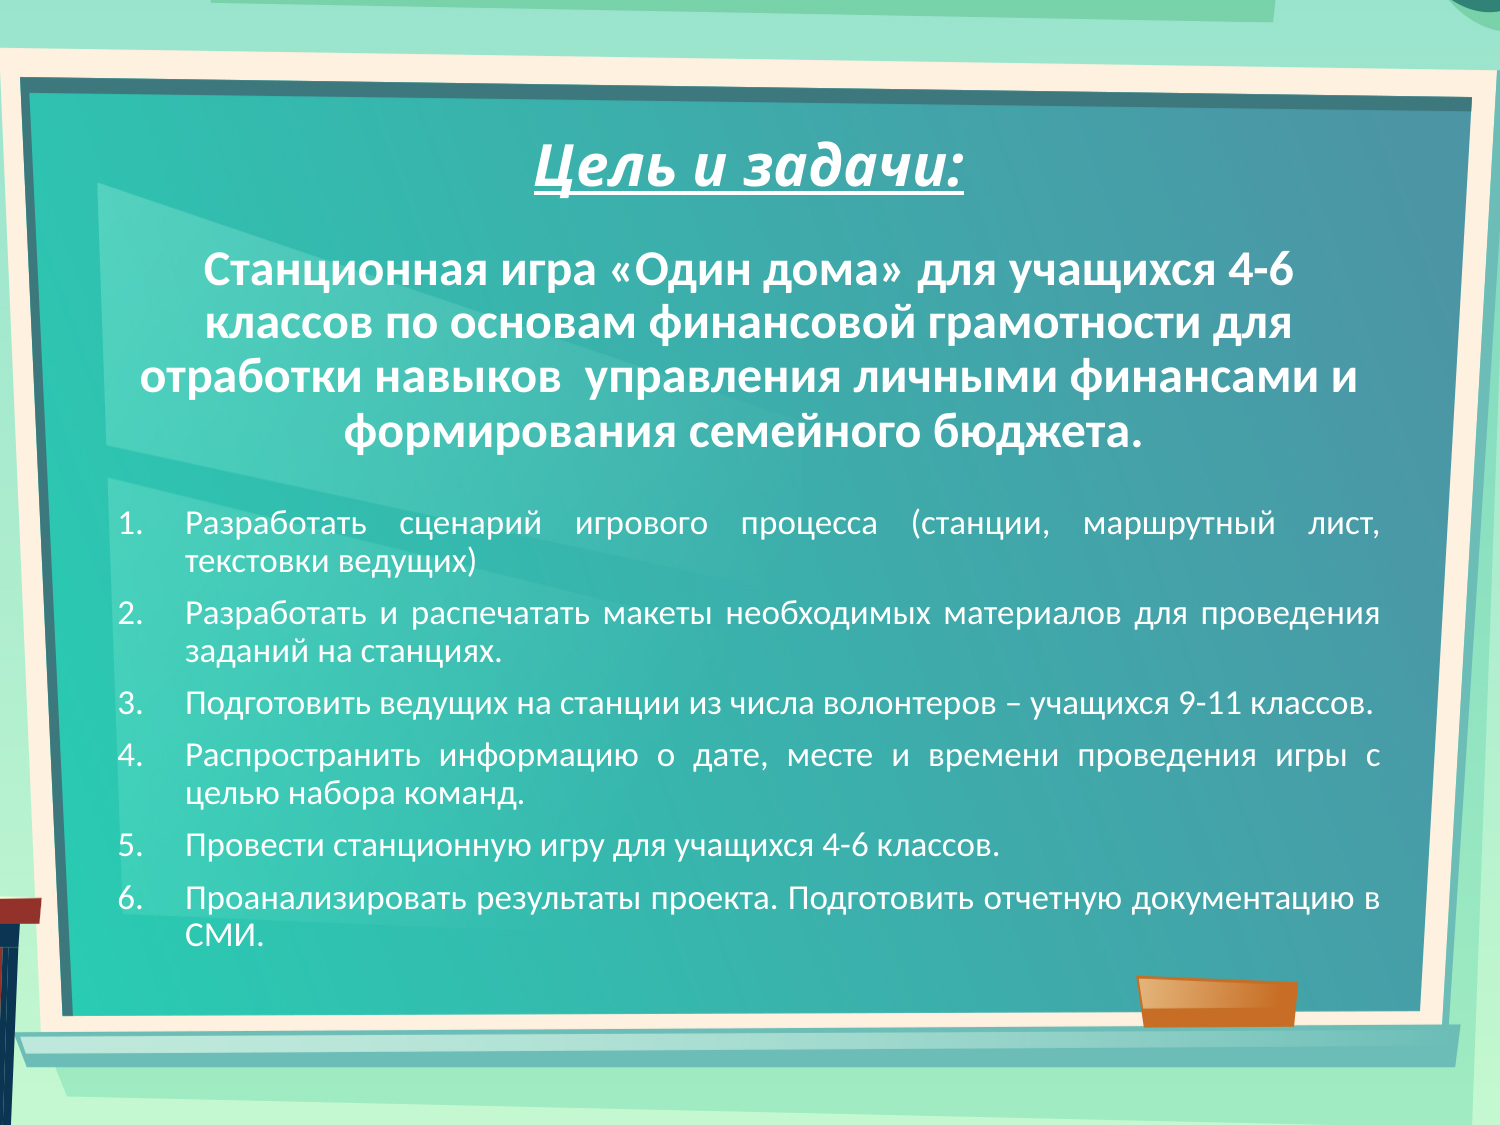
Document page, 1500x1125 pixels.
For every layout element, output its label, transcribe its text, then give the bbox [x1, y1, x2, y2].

title Цель и задачи: [268, 90, 1231, 207]
text_box Разработать сценарий игрового процесса (станции, маршрутный лист, текстовки ведущих) Разработать и распечатать макеты необходимых материалов для проведения заданий на станциях. Подготовить ведущих на станции из числа волонтеров – учащихся 9-11 классов. Распространить информацию о дате, месте и времени проведения игры с целью набора команд. Провести станционную игру для учащихся 4-6 классов. Проанализировать результаты проекта. Подготовить отчетную документацию в СМИ. [102, 496, 1397, 994]
list Станционная игра «Один дома» для учащихся 4-6 классов по основам финансовой грамотности для отработки навыков управления личными финансами и формирования семейного бюджета. [102, 234, 1397, 481]
picture [0, 0, 1500, 1125]
